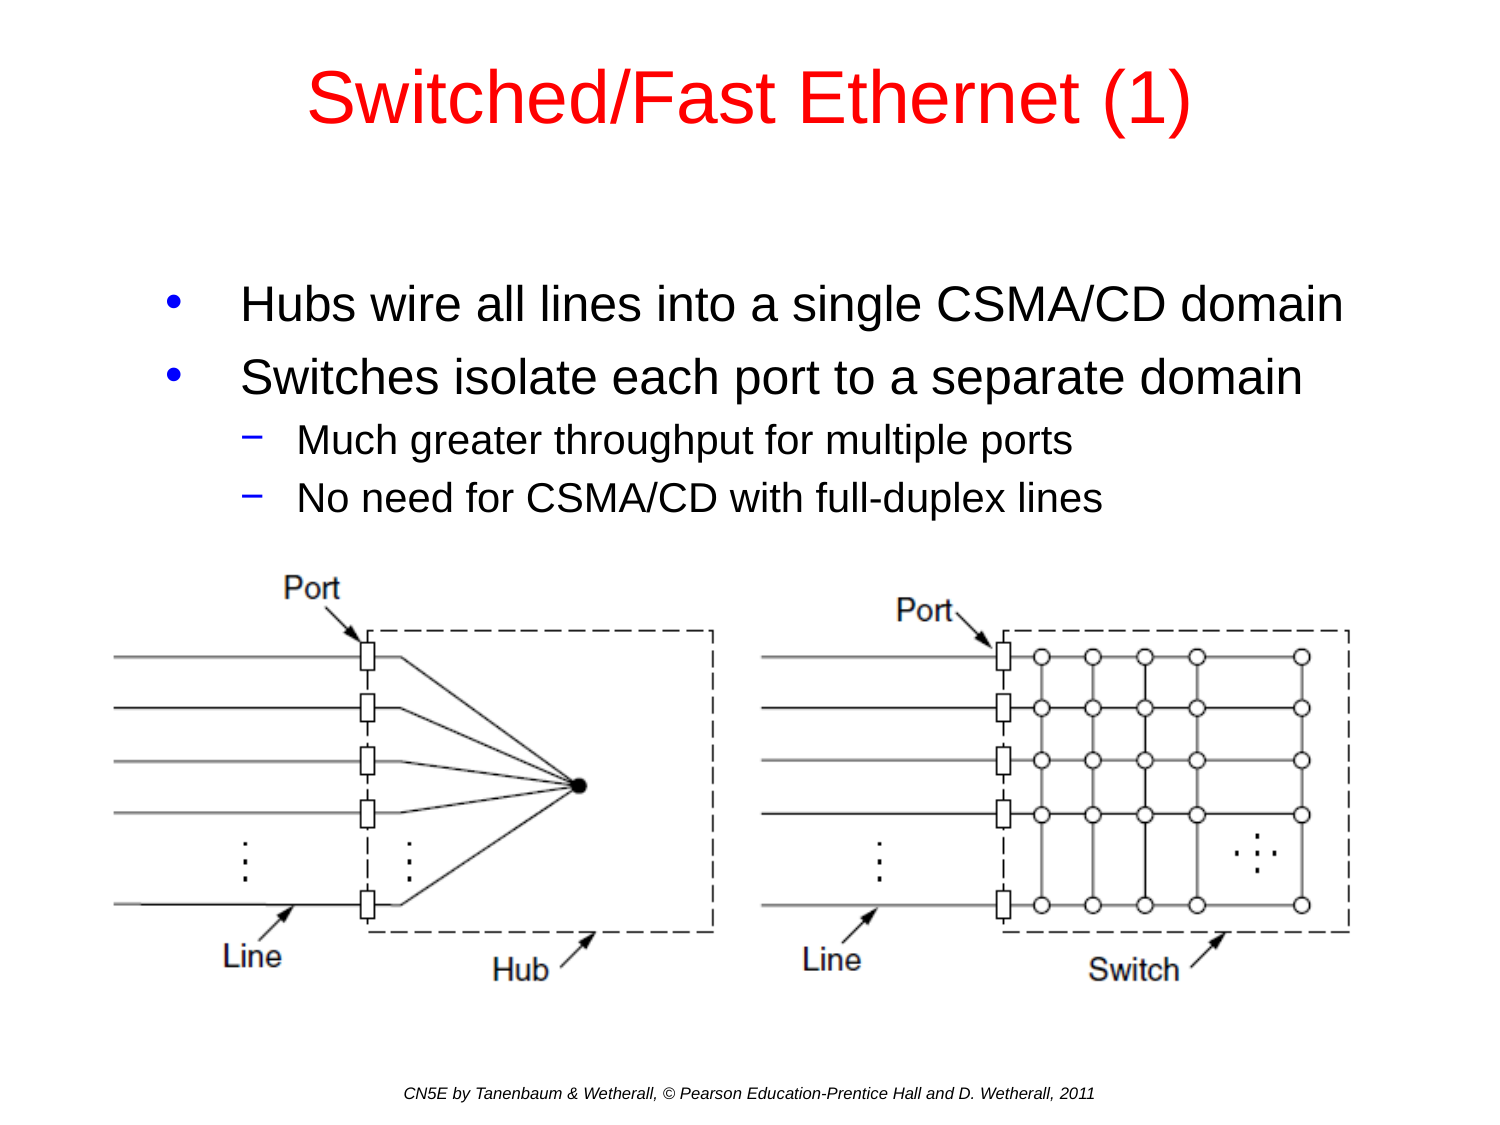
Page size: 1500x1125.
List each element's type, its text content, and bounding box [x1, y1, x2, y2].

picture [85, 560, 1415, 991]
list Hubs wire all lines into a single CSMA/CD domain Switches isolate each port to a separate domain Much greater throughput for multiple ports No need for CSMA/CD with full-duplex lines [149, 263, 1429, 1020]
title Switched/Fast Ethernet (1) [0, 0, 1500, 188]
footer CN5E by Tanenbaum & Wetherall, © Pearson Education-Prentice Hall and D. Wetherall, 2011 [0, 1074, 1500, 1125]
